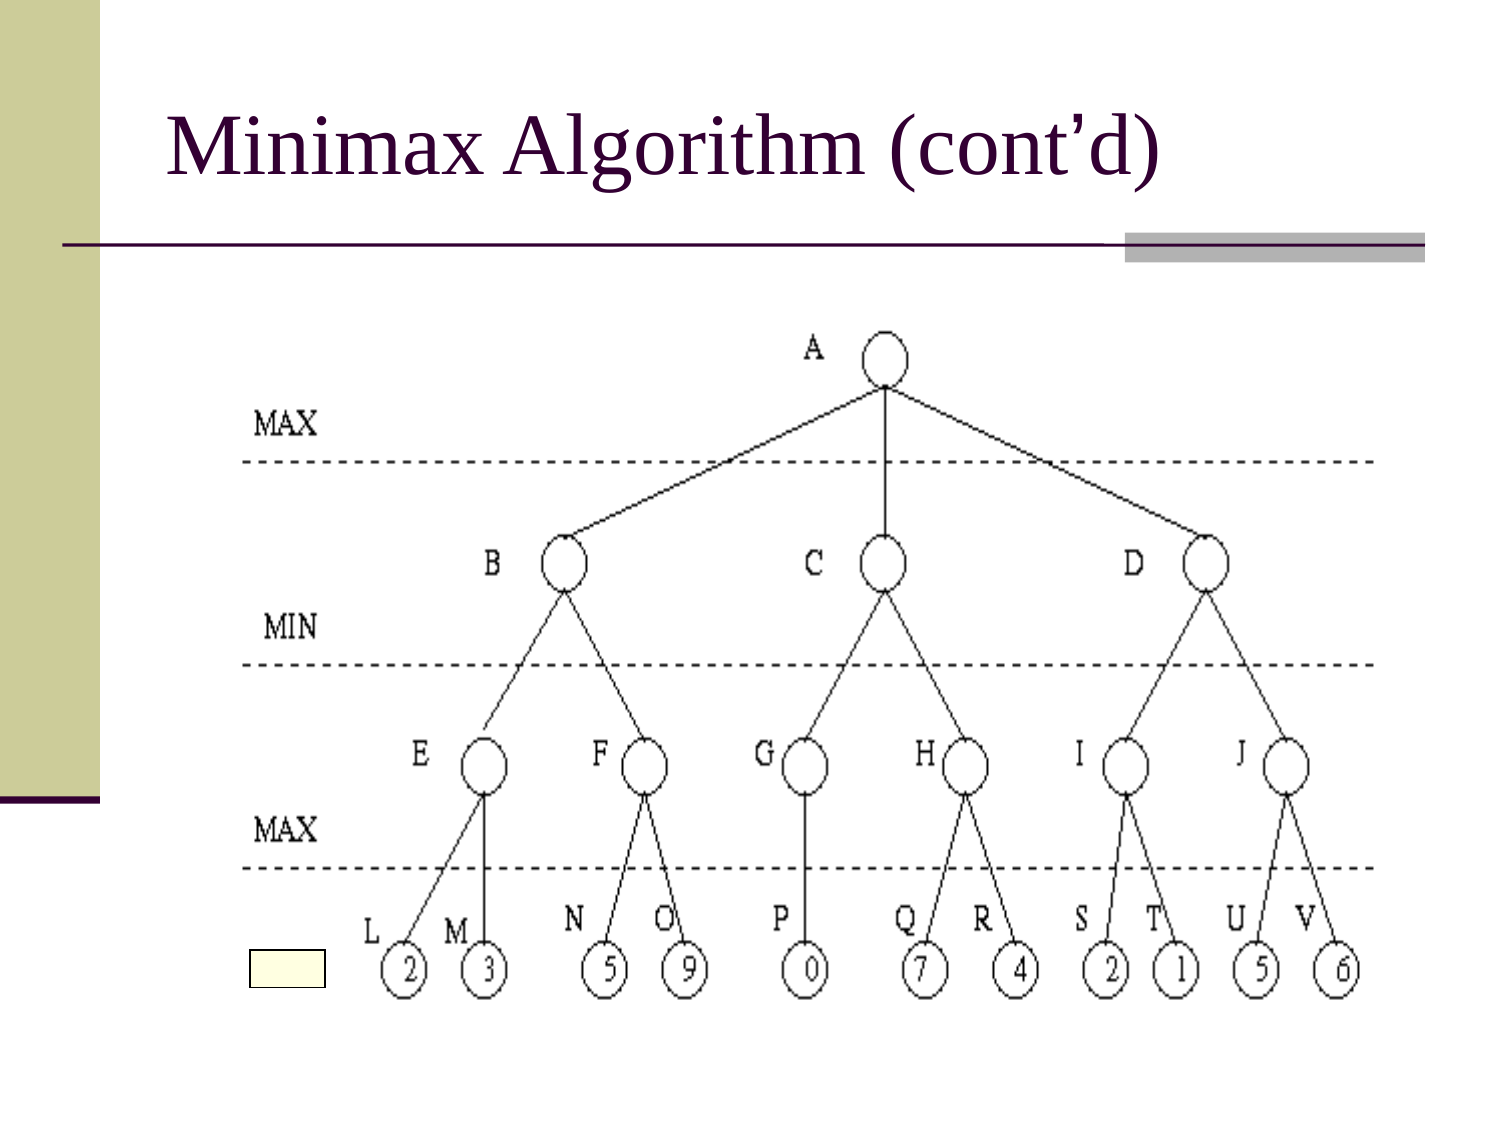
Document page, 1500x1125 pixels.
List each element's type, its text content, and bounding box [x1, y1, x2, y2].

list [224, 299, 1401, 1038]
title Minimax Algorithm (cont’d) [149, 45, 1426, 234]
